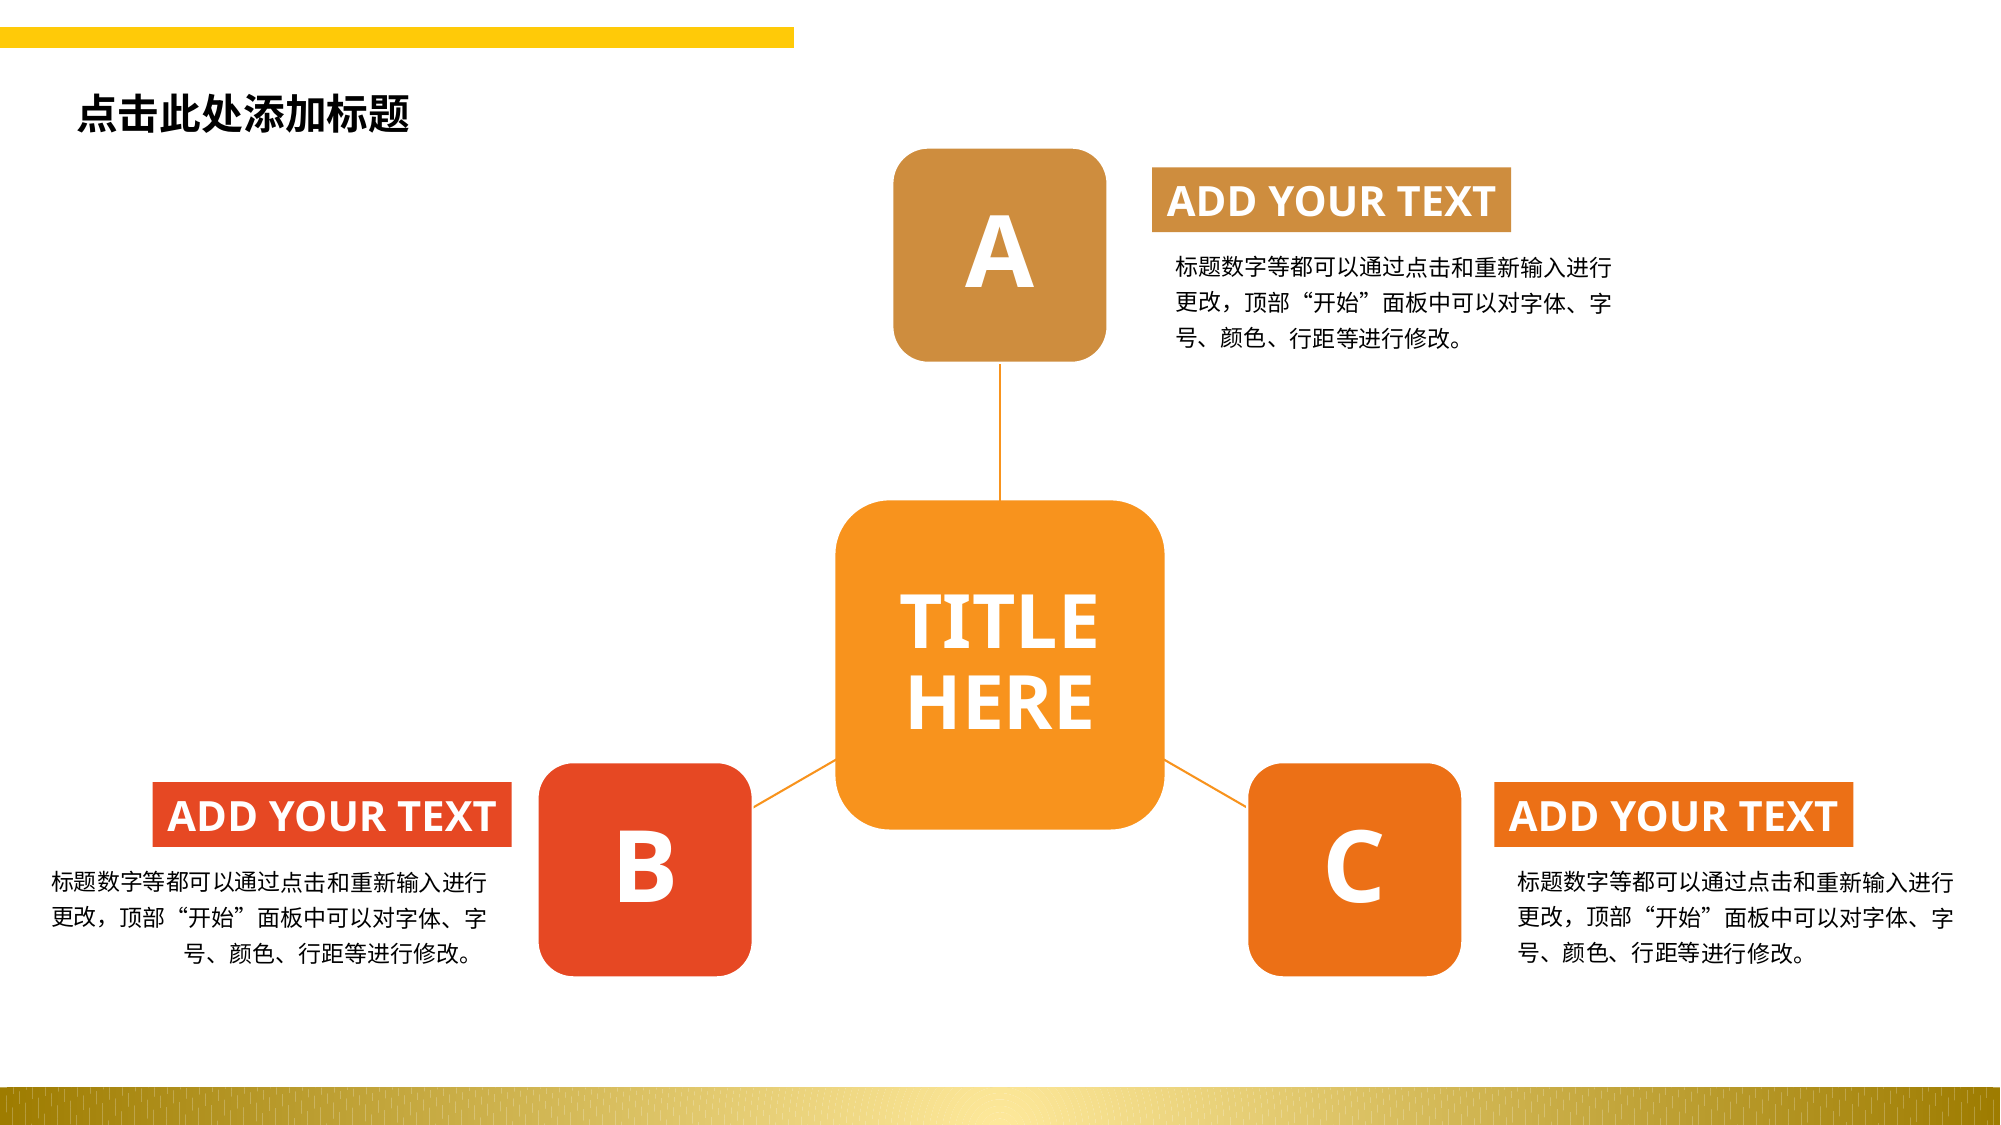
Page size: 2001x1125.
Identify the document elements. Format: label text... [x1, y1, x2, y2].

text_box C [1246, 761, 1464, 979]
text_box ADD YOUR TEXT [1152, 167, 1512, 233]
text_box B [536, 761, 754, 979]
text_box ADD YOUR TEXT [1494, 782, 1854, 847]
text_box 标题数字等都可以通过点击和重新输入进行更改，顶部“开始”面板中可以对字体、字号、颜色、行距等进行修改。 [1160, 236, 1646, 361]
text_box [754, 741, 868, 809]
text_box [1132, 740, 1246, 809]
text_box 标题数字等都可以通过点击和重新输入进行更改，顶部“开始”面板中可以对字体、字号、颜色、行距等进行修改。 [1502, 851, 1988, 976]
text_box A [891, 146, 1109, 364]
text_box TITLE HERE [833, 498, 1167, 832]
text_box ADD YOUR TEXT [152, 782, 512, 847]
list 点击此处添加标题 [60, 72, 795, 161]
text_box 标题数字等都可以通过点击和重新输入进行更改，顶部“开始”面板中可以对字体、字号、颜色、行距等进行修改。 [18, 851, 504, 976]
